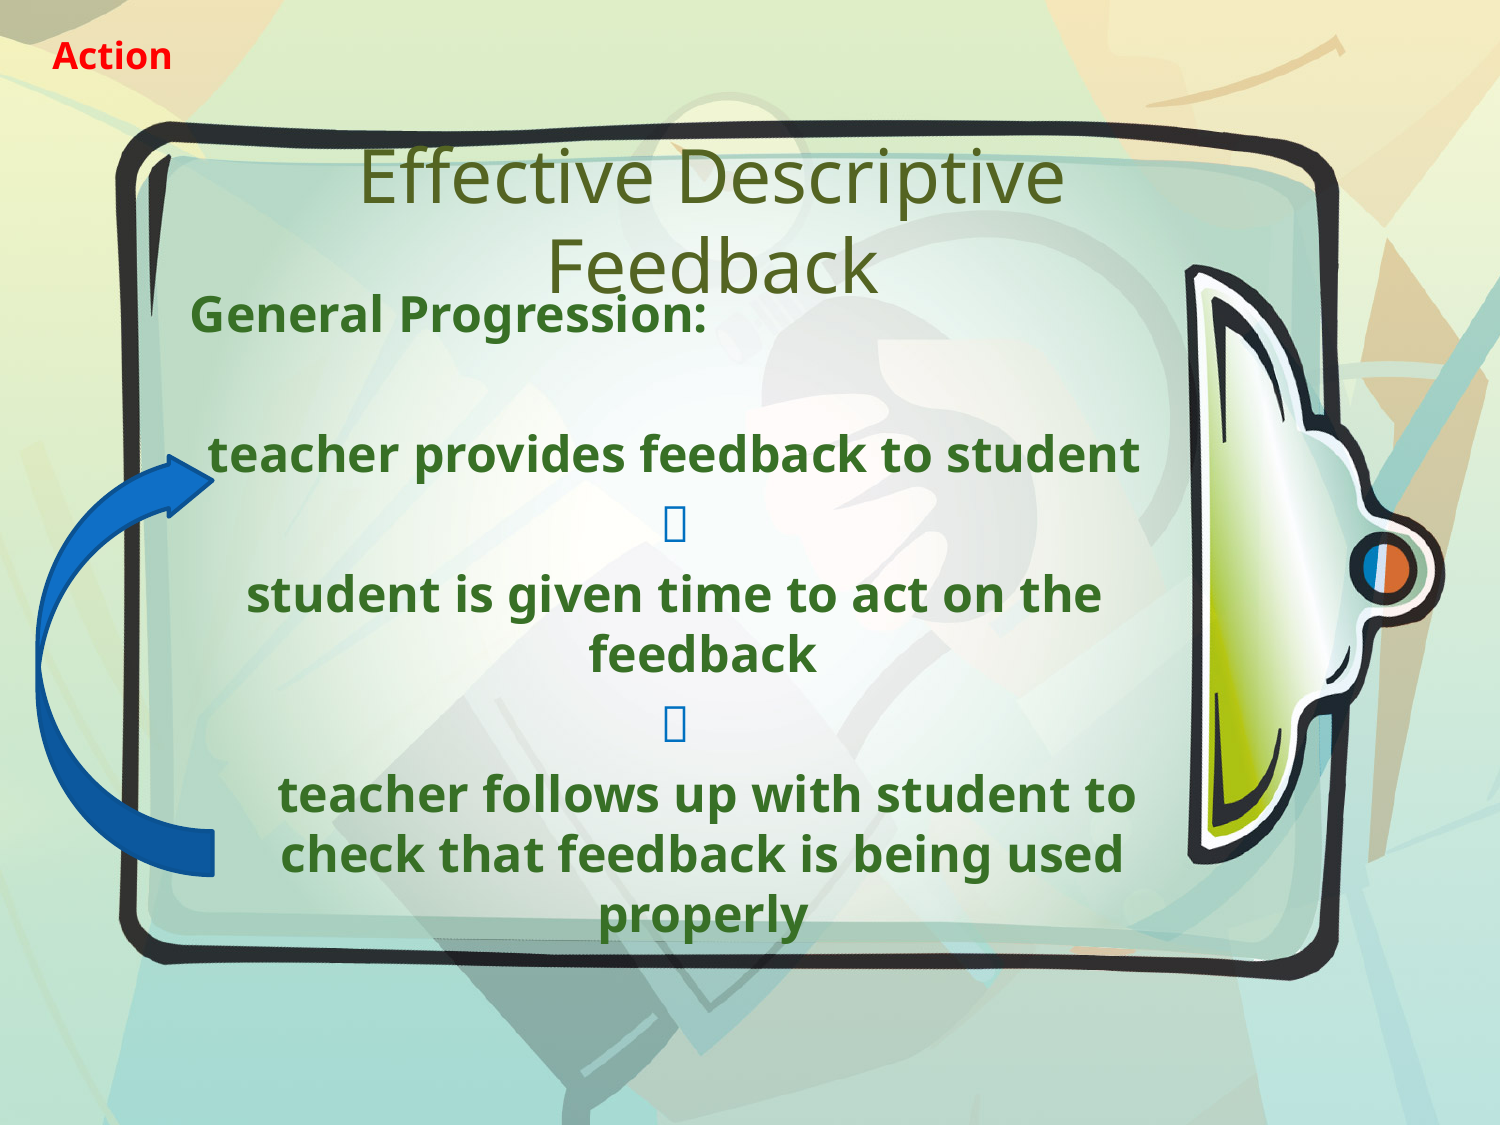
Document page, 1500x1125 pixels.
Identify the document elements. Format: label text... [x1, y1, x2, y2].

text_box [35, 454, 215, 878]
picture [0, 0, 1500, 1125]
list General Progression: teacher provides feedback to student  student is given time to act on the feedback  teacher follows up with student to check that feedback is being used properly [174, 274, 1176, 1038]
title Effective Descriptive Feedback [174, 162, 1251, 276]
text_box Action [37, 24, 189, 85]
